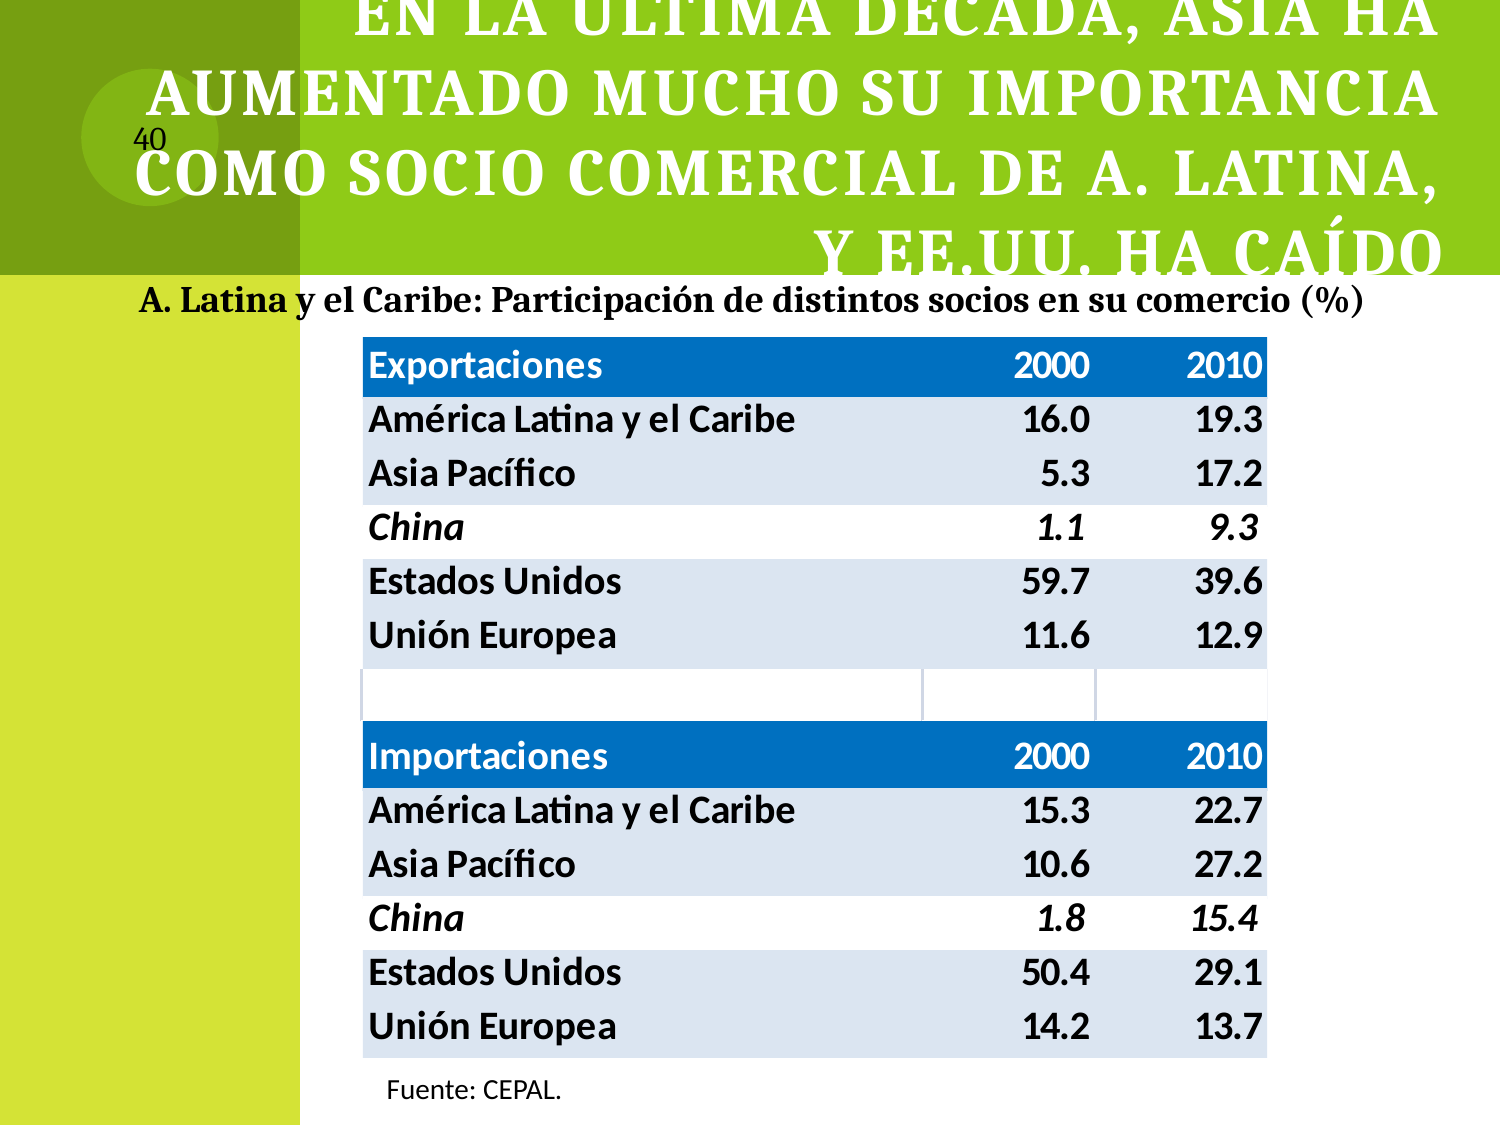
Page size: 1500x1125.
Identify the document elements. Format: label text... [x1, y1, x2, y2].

picture [359, 334, 1270, 1061]
slide_number 40 [87, 87, 213, 188]
text_box Fuente: CEPAL. [371, 1069, 656, 1113]
text_box A. Latina y el Caribe: Participación de distintos socios en su comercio (%) [123, 267, 1459, 327]
title En la última década, Asia ha aumentado mucho su importancia como socio comercial de A. Latina, y EE.UU. ha caído [75, 24, 1459, 233]
